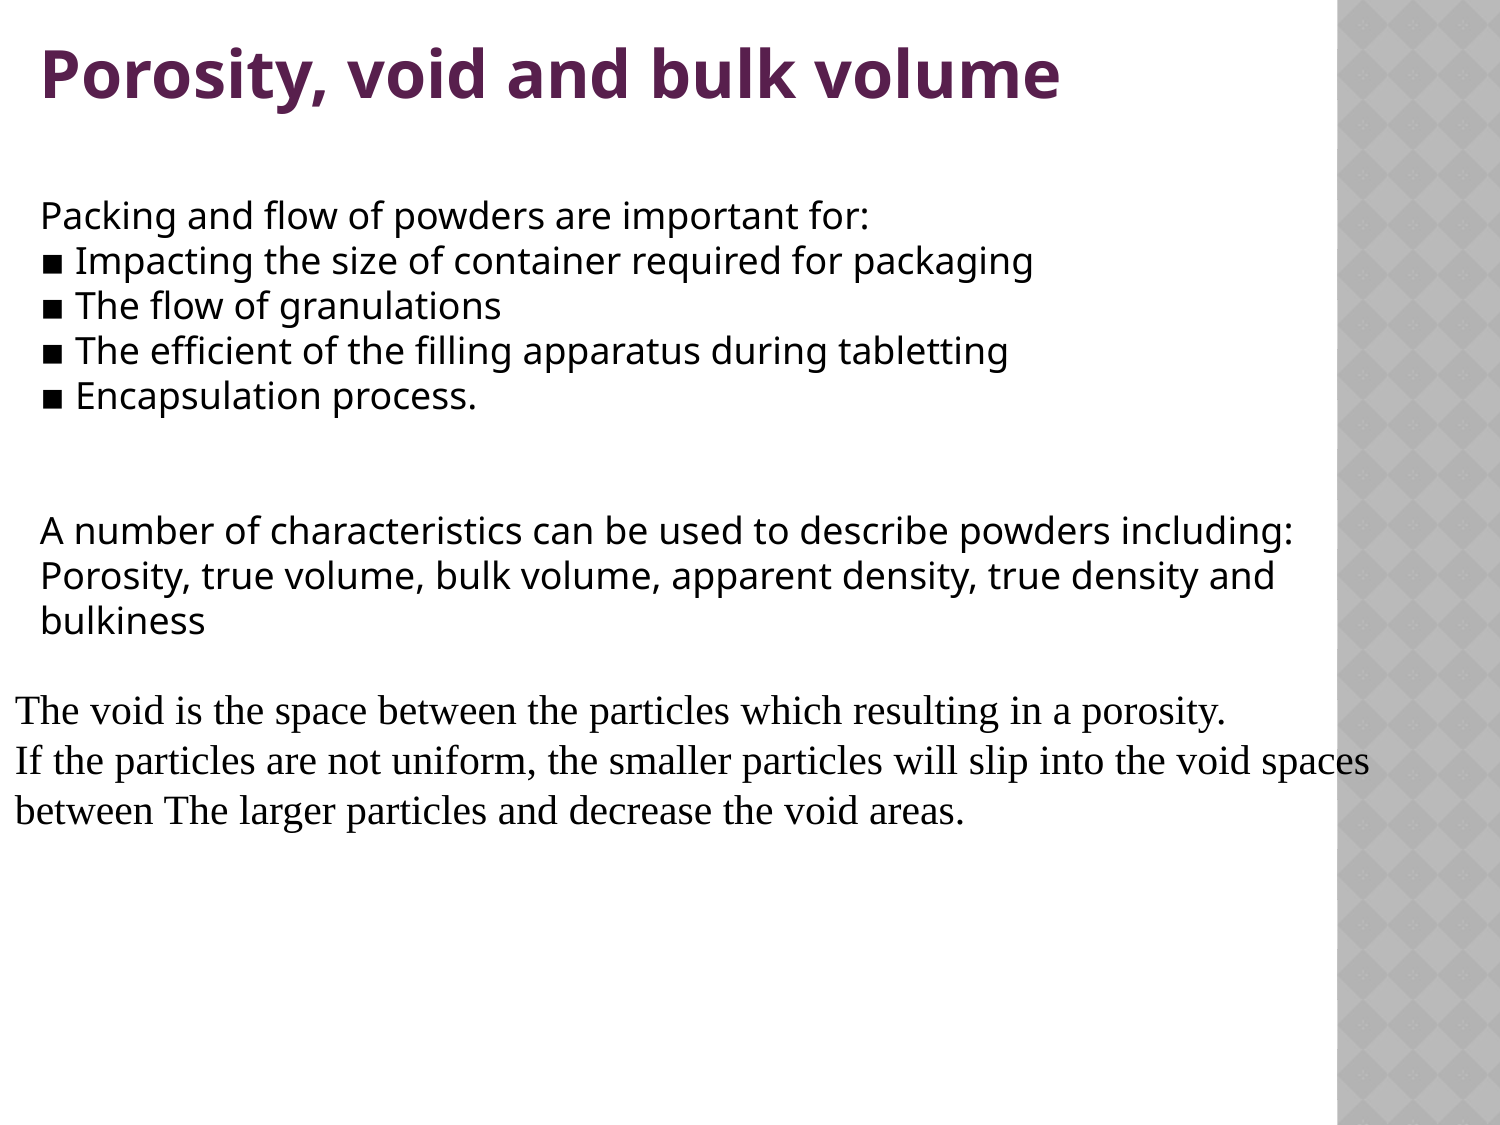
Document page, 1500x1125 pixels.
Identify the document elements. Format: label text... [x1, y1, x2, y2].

text_box A number of characteristics can be used to describe powders including: Porosity, true volume, bulk volume, apparent density, true density and bulkiness [24, 499, 1400, 650]
text_box Porosity, void and bulk volume Packing and flow of powders are important for: ▪ Impacting the size of container required for packaging ▪ The flow of granulations ▪ The efficient of the filling apparatus during tabletting ▪ Encapsulation process. [24, 24, 1400, 425]
text_box The void is the space between the particles which resulting in a porosity. If the particles are not uniform, the smaller particles will slip into the void spaces between The larger particles and decrease the void areas. [0, 675, 1438, 840]
